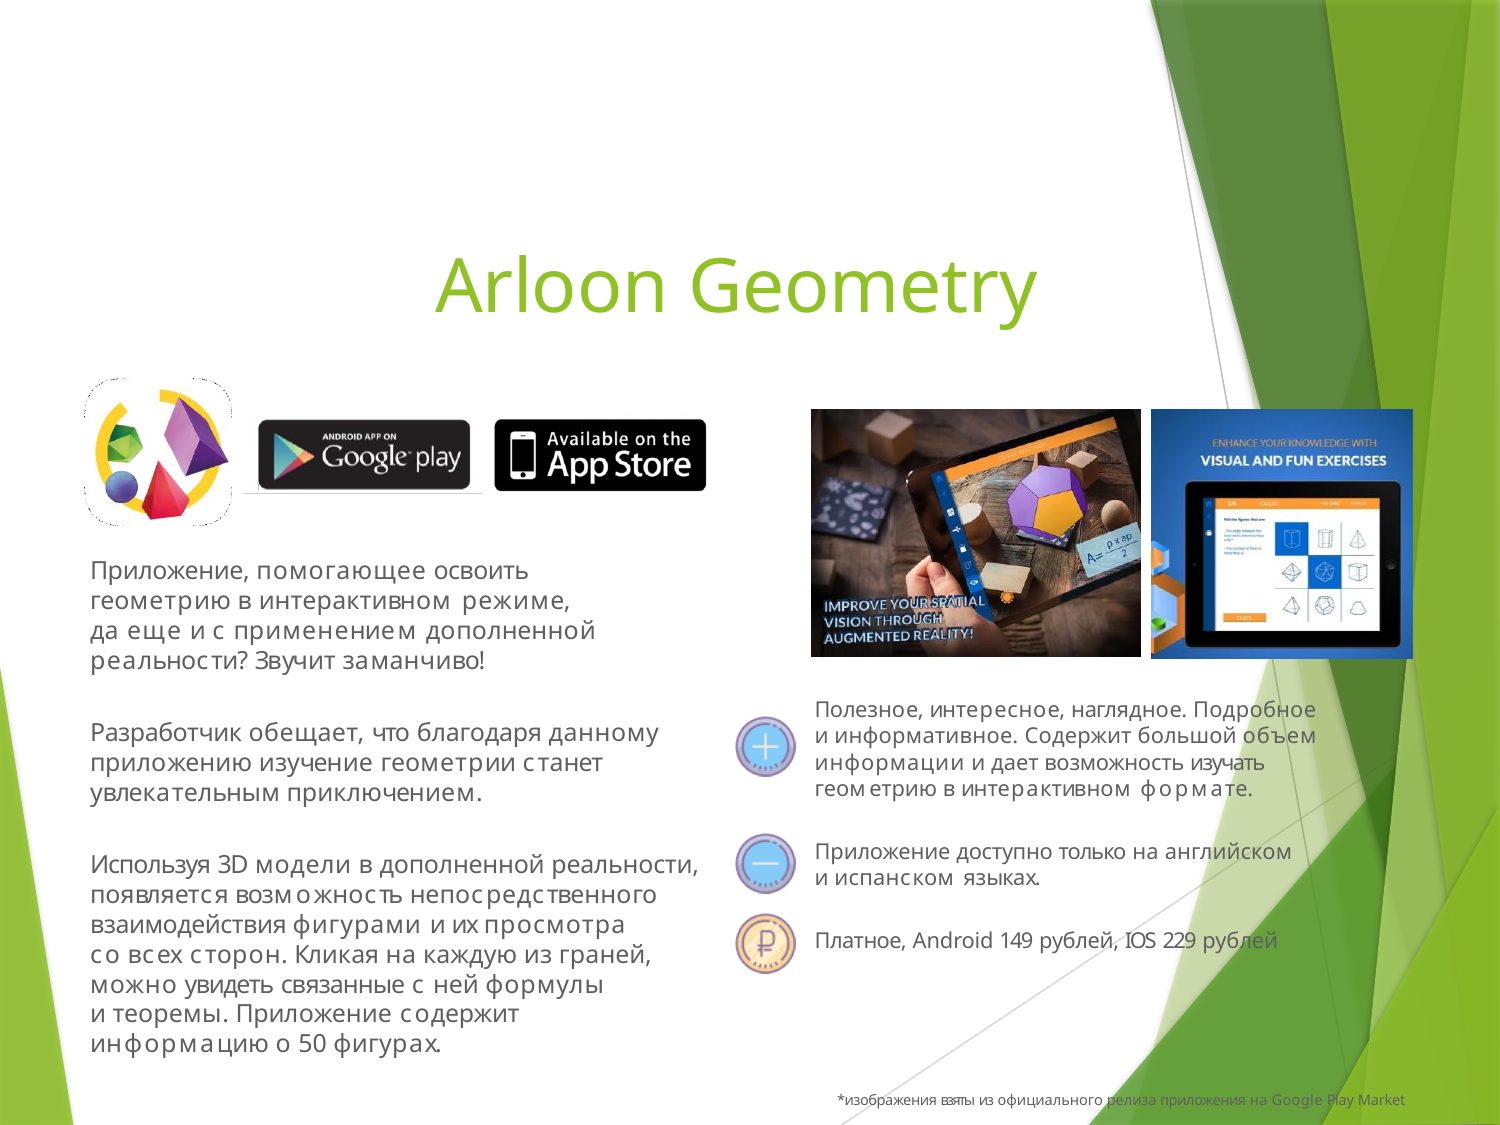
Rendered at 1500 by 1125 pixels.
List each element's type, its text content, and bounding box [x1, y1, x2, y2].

picture [735, 832, 797, 894]
text_box Полезное, интересное, наглядное. Подробное и информативное. Содержит большой объем информации и дает возможность изучать геометрию в интерактивном формате. [812, 693, 1341, 801]
text_box Платное, Android 149 рублей, IOS 229 рублей [812, 924, 1313, 954]
picture [735, 913, 797, 974]
picture [735, 716, 797, 778]
picture [492, 409, 725, 494]
title Arloon Geometry [433, 235, 1067, 426]
text_box Разработчик обещает, что благодаря данному приложению изучение геометрии станет увлекательным приключением. [87, 714, 688, 807]
picture [1150, 409, 1414, 660]
picture [84, 377, 232, 526]
picture [242, 413, 483, 495]
picture [810, 409, 1141, 658]
text_box Используя 3D модели в дополненной реальности, появляется возможность непосредственного взаимодействия фигурами и их просмотра со всех сторон. Кликая на каждую из граней, можно увидеть связанные с ней формулы и теоремы. Приложение содержит информацию о 50 фигурах. [87, 846, 721, 1058]
text_box Приложение доступно только на английском и испанском языках. [812, 835, 1318, 890]
text_box *изображения взяты из официального релиза приложения на Google Play Market [835, 1088, 1438, 1109]
text_box Приложение, помогающее освоить геометрию в интерактивном режиме, да еще и с применением дополненной реальности? Звучит заманчиво! [87, 552, 603, 674]
